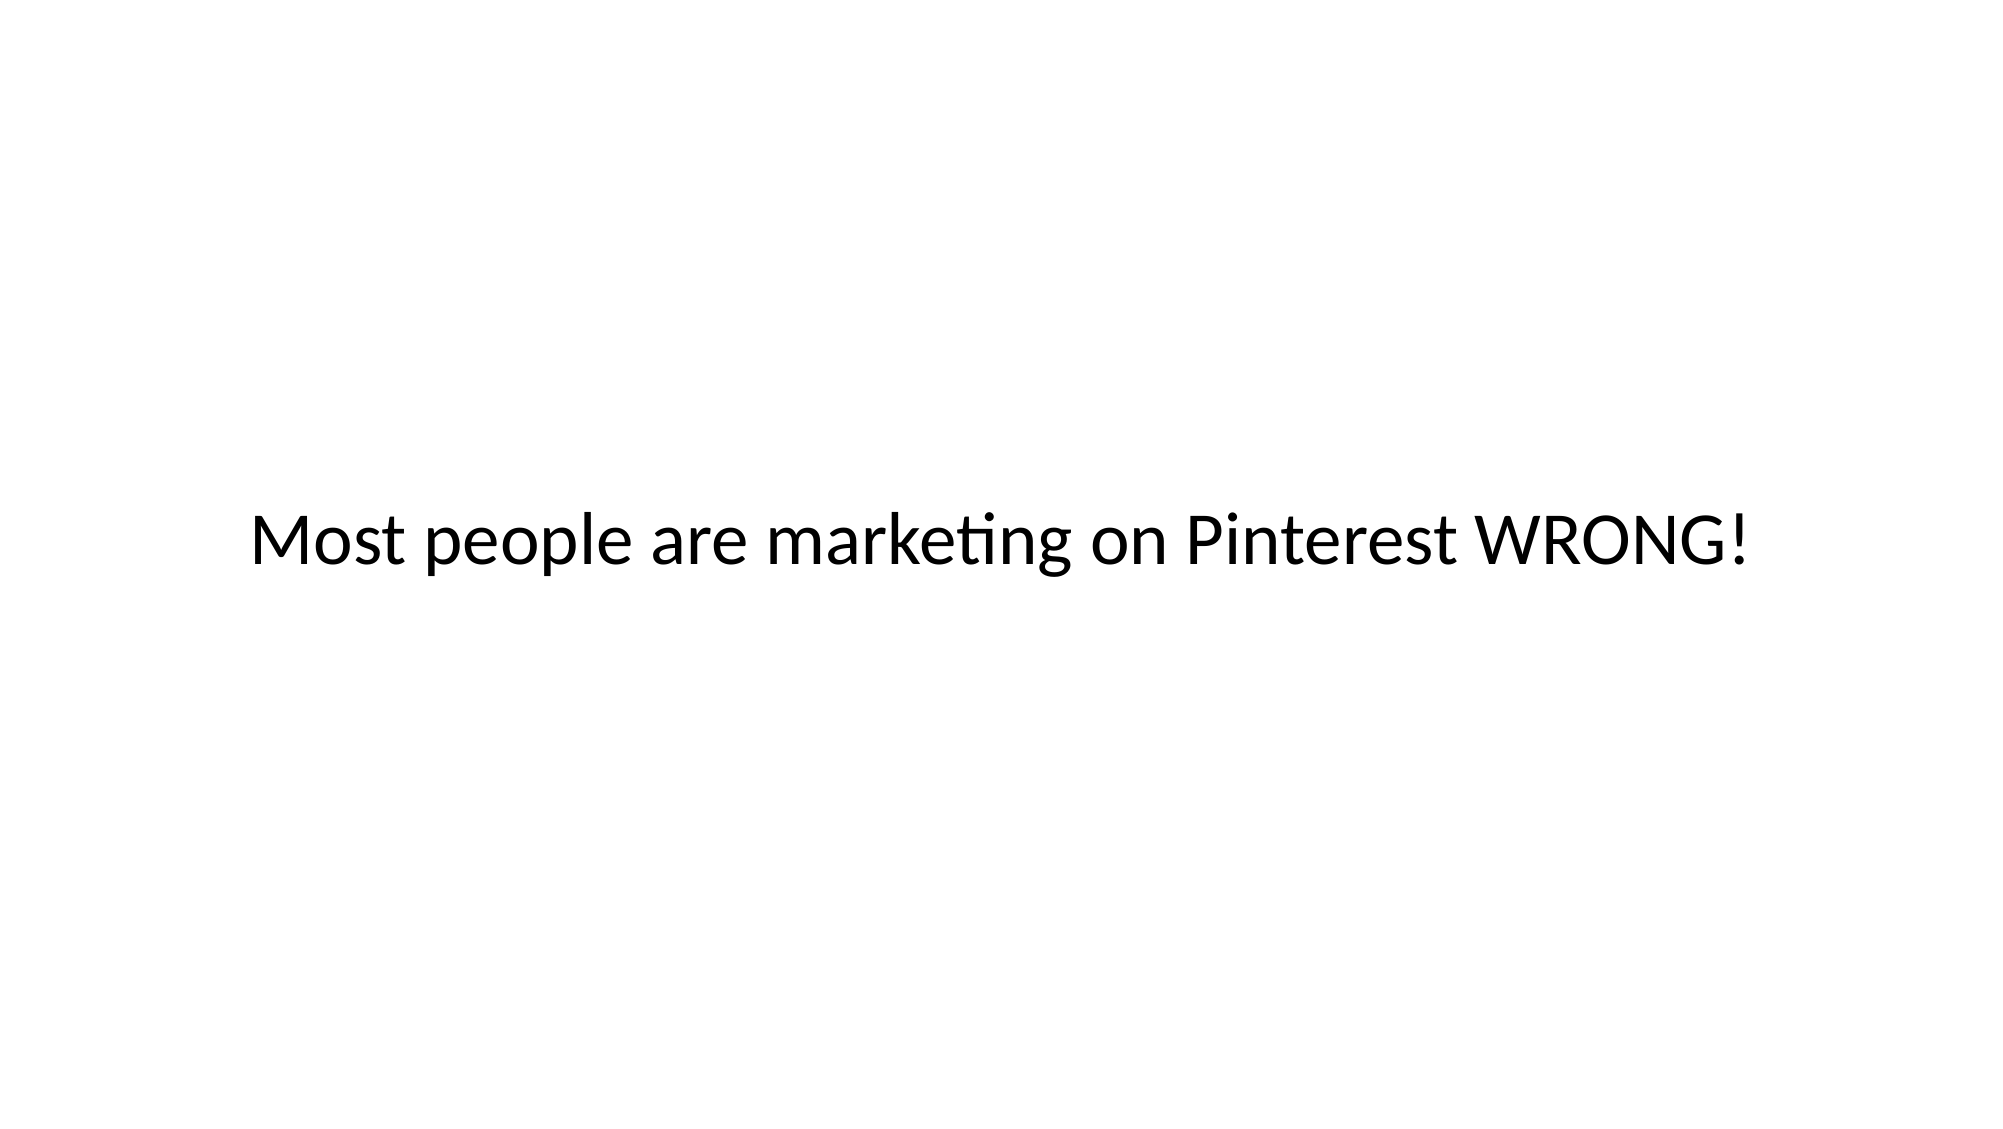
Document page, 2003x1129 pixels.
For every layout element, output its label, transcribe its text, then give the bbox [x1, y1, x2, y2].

title Most people are marketing on Pinterest WRONG! [150, 287, 1853, 782]
